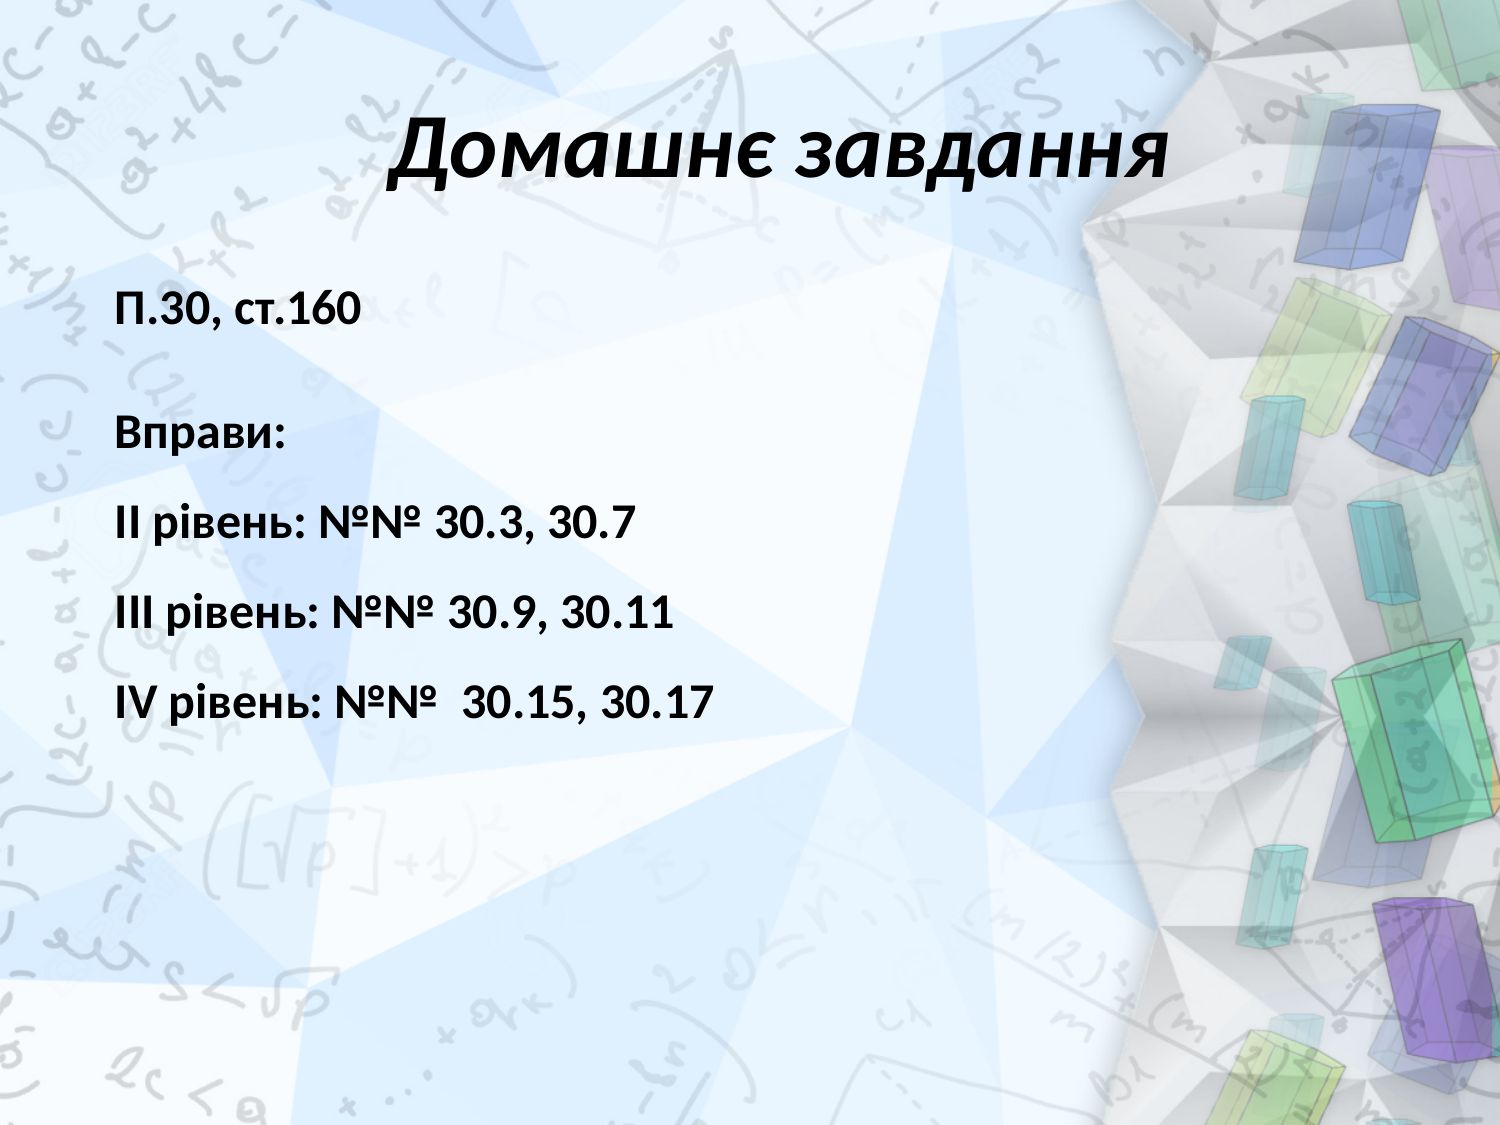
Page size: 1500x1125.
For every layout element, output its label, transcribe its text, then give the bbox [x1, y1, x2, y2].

picture [0, 0, 1500, 1125]
text_box Вправи: ІІ рівень: №№ 30.3, 30.7 ІІІ рівень: №№ 30.9, 30.11 ІV рівень: №№ 30.15, 30.17 [100, 361, 987, 737]
text_box П.30, ст.160 [100, 267, 384, 342]
text_box Домашнє завдання [289, 78, 1270, 203]
